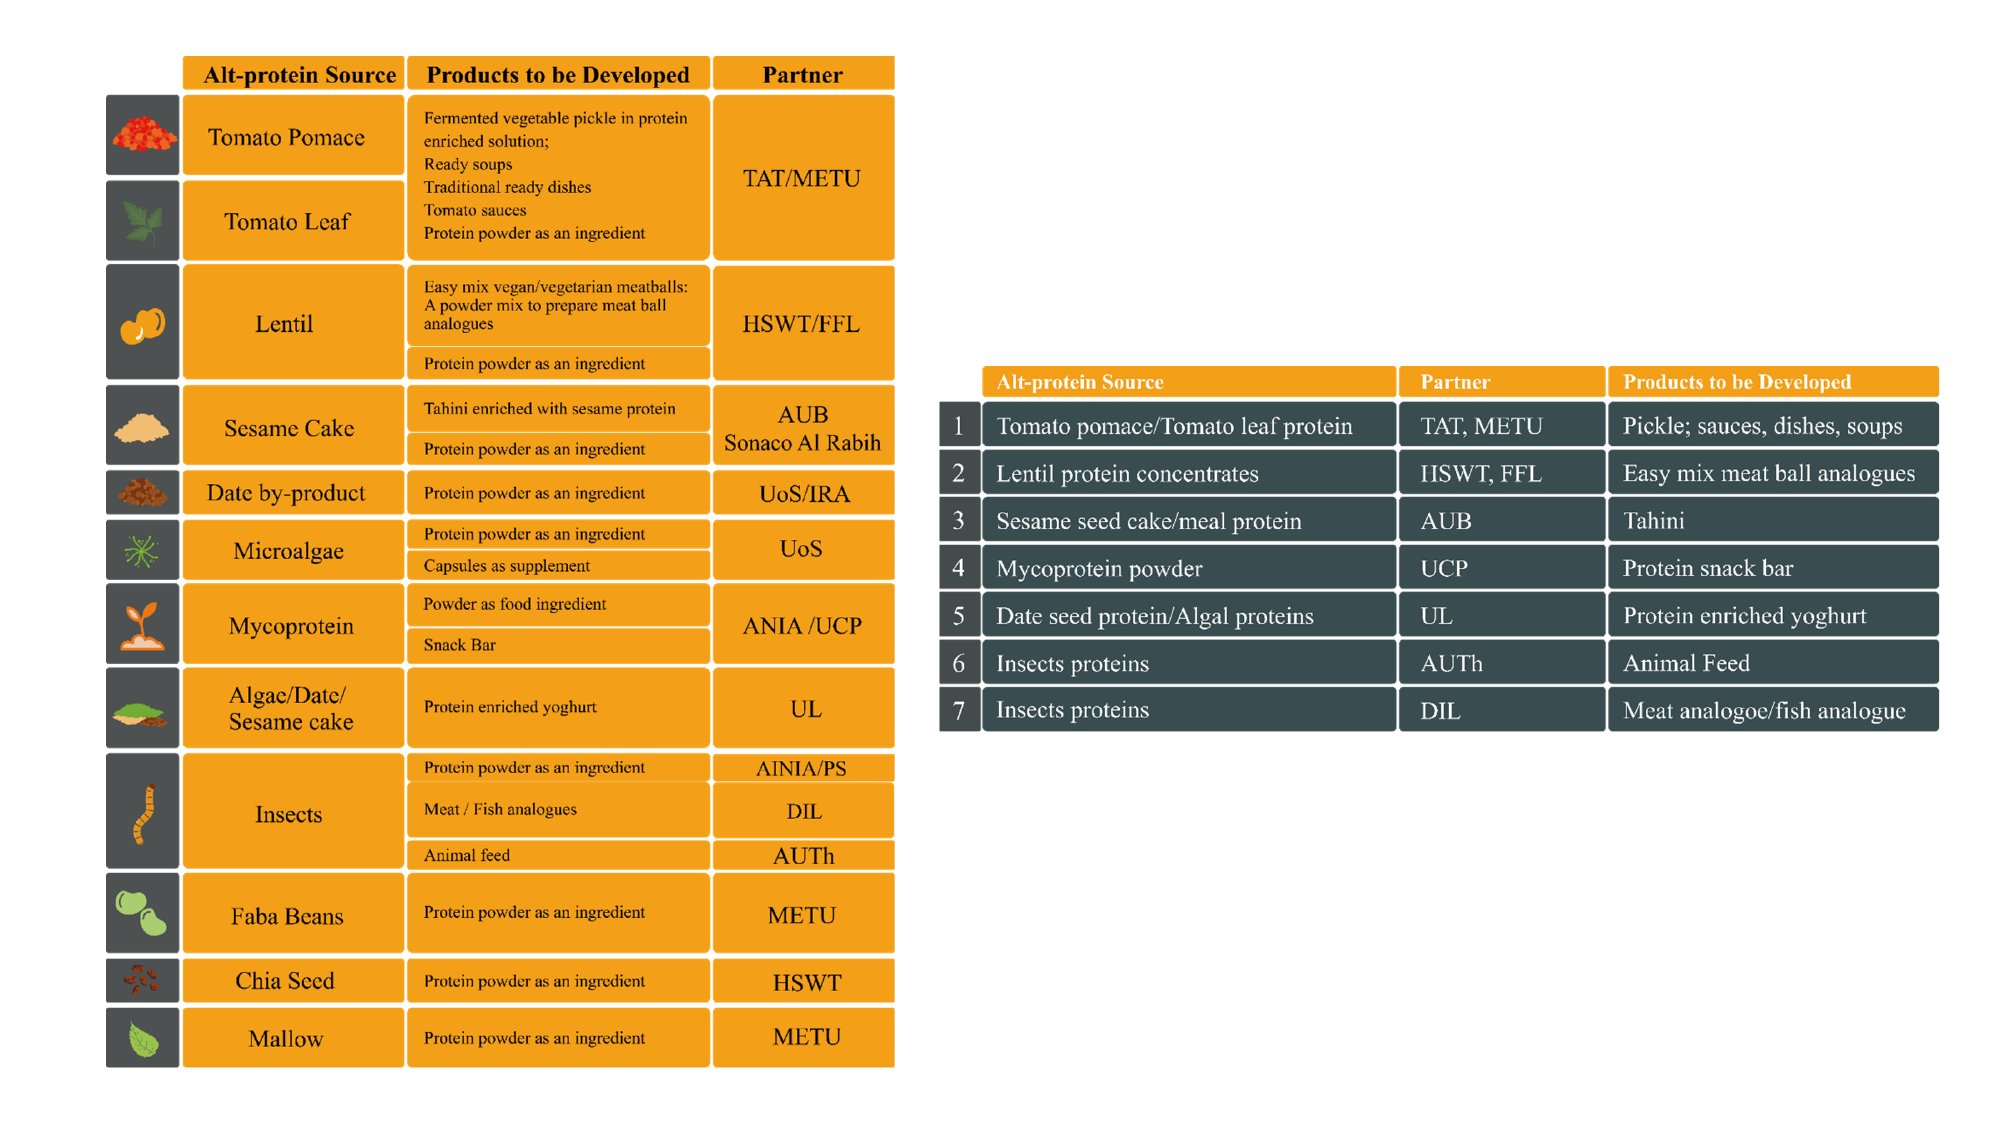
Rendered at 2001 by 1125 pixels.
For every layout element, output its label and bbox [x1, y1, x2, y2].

picture [105, 55, 895, 1068]
picture [938, 365, 1940, 732]
